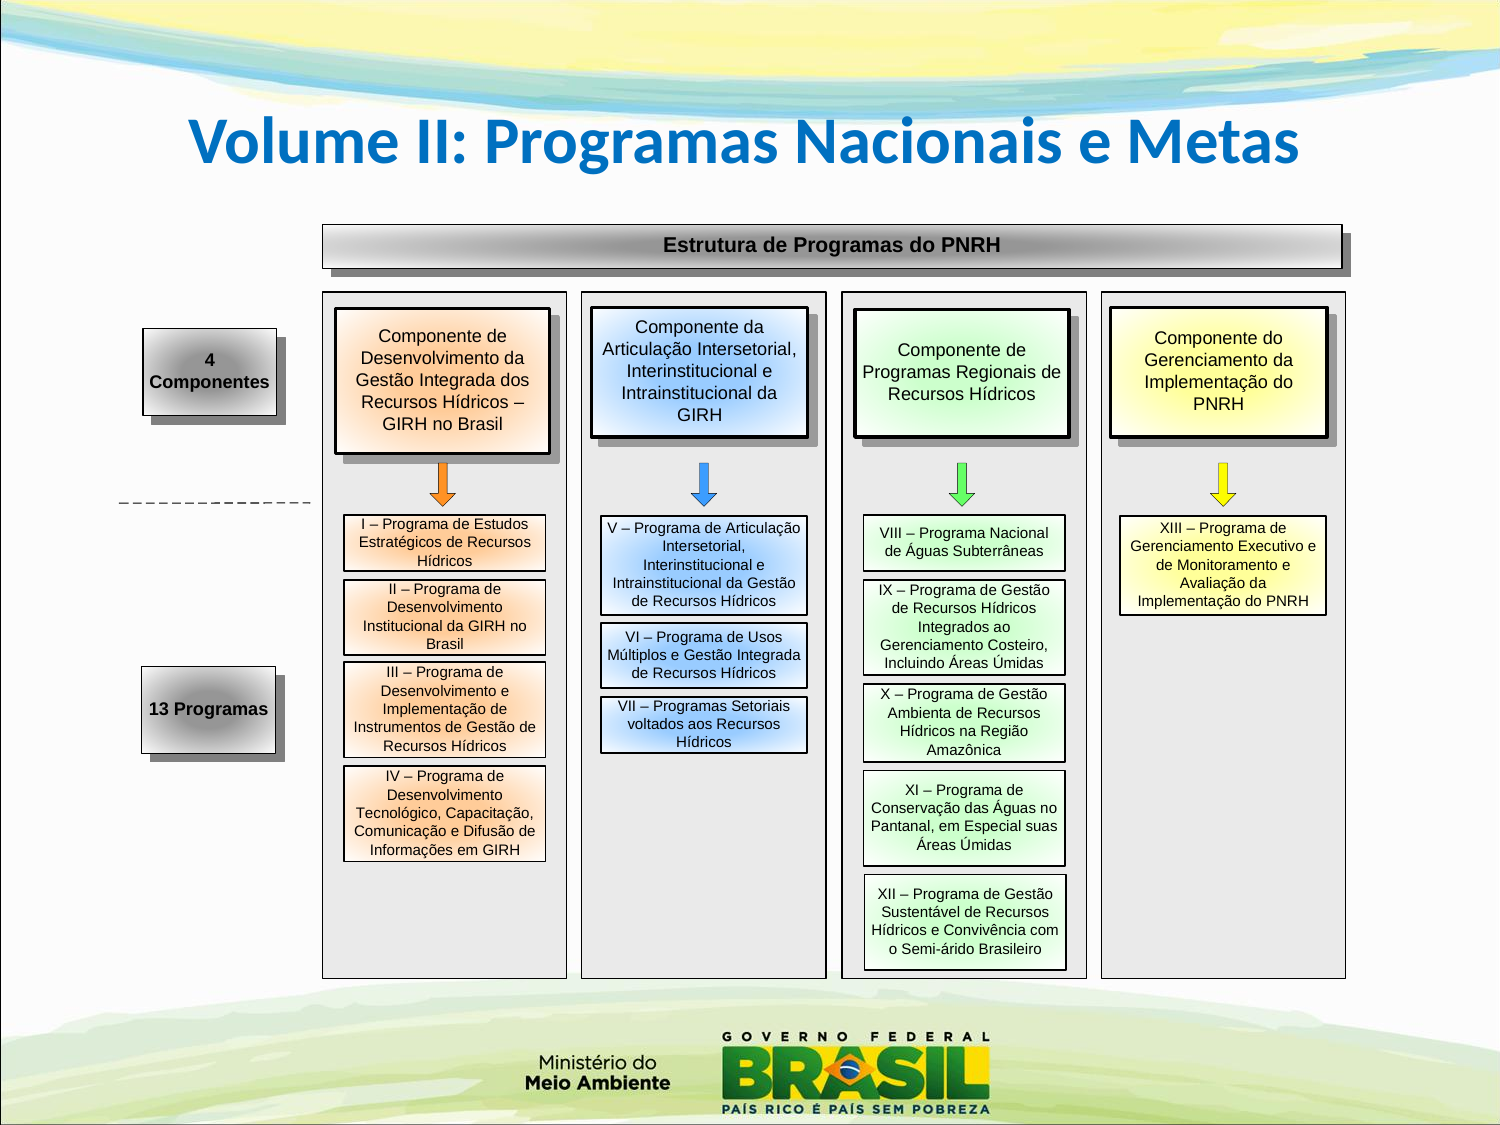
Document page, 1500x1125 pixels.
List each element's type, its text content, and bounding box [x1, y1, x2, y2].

text_box Volume II: Programas Nacionais e Metas [88, 29, 1402, 245]
picture [0, 0, 1500, 1125]
